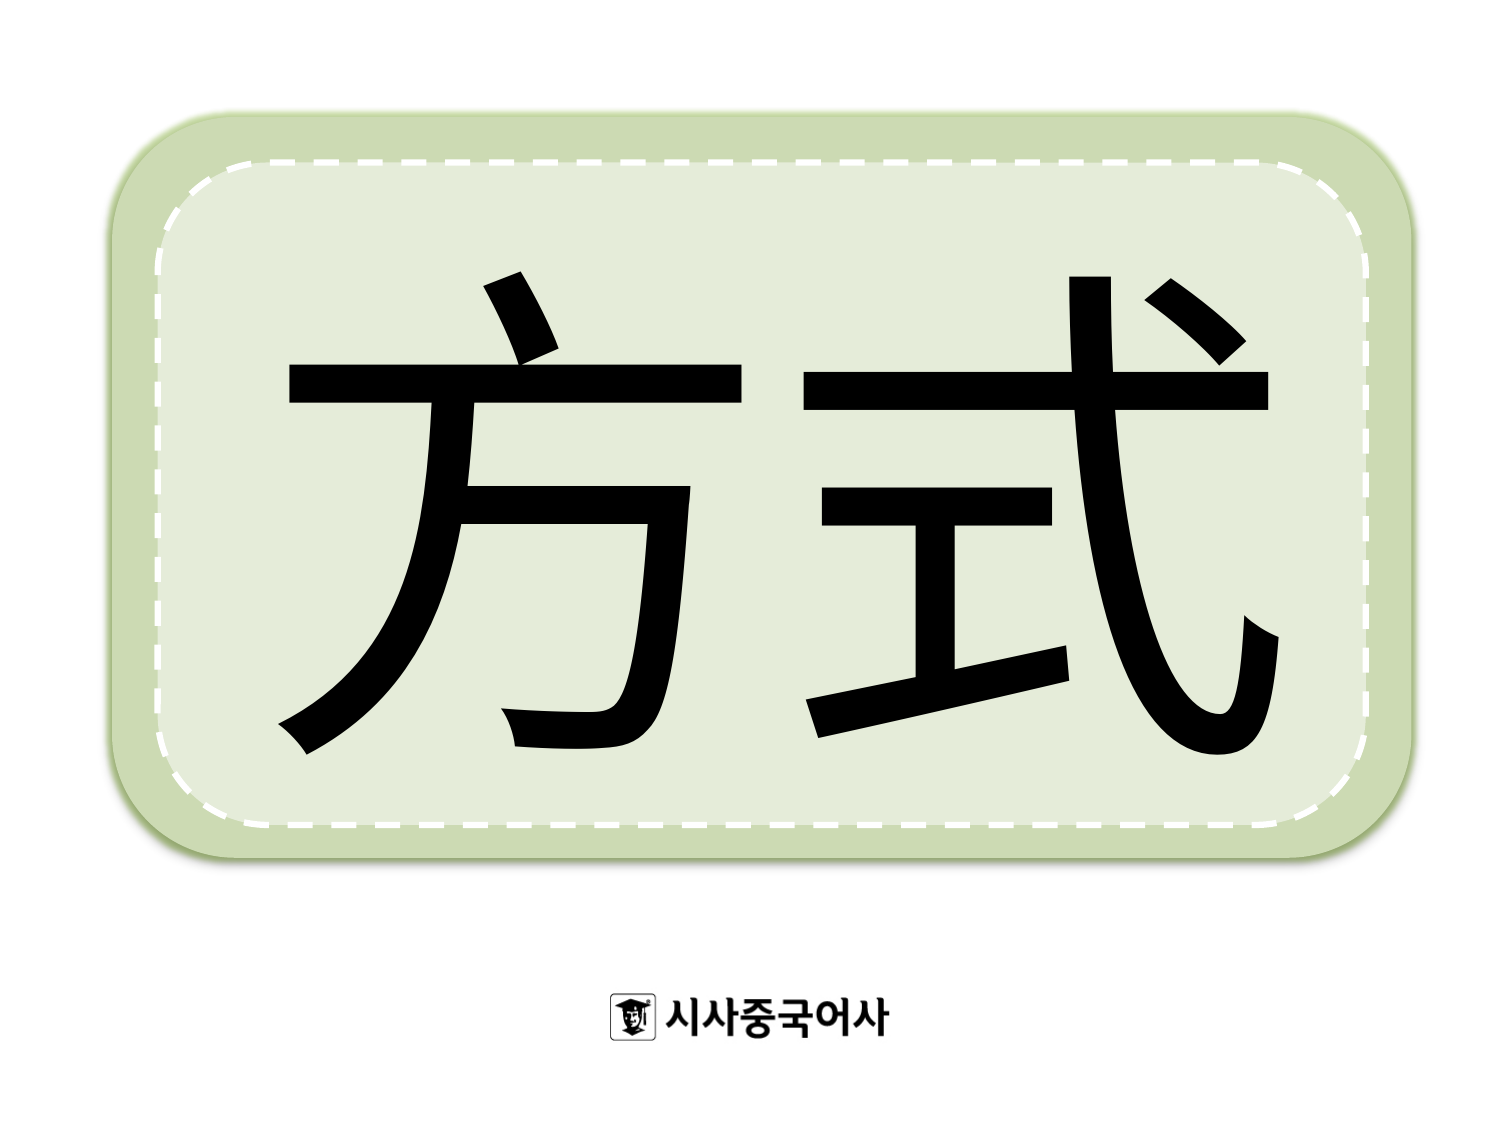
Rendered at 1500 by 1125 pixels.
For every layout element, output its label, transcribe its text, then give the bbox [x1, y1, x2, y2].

text_box 方式 [171, 172, 1380, 836]
text_box [162, 160, 1371, 824]
picture [602, 987, 898, 1047]
